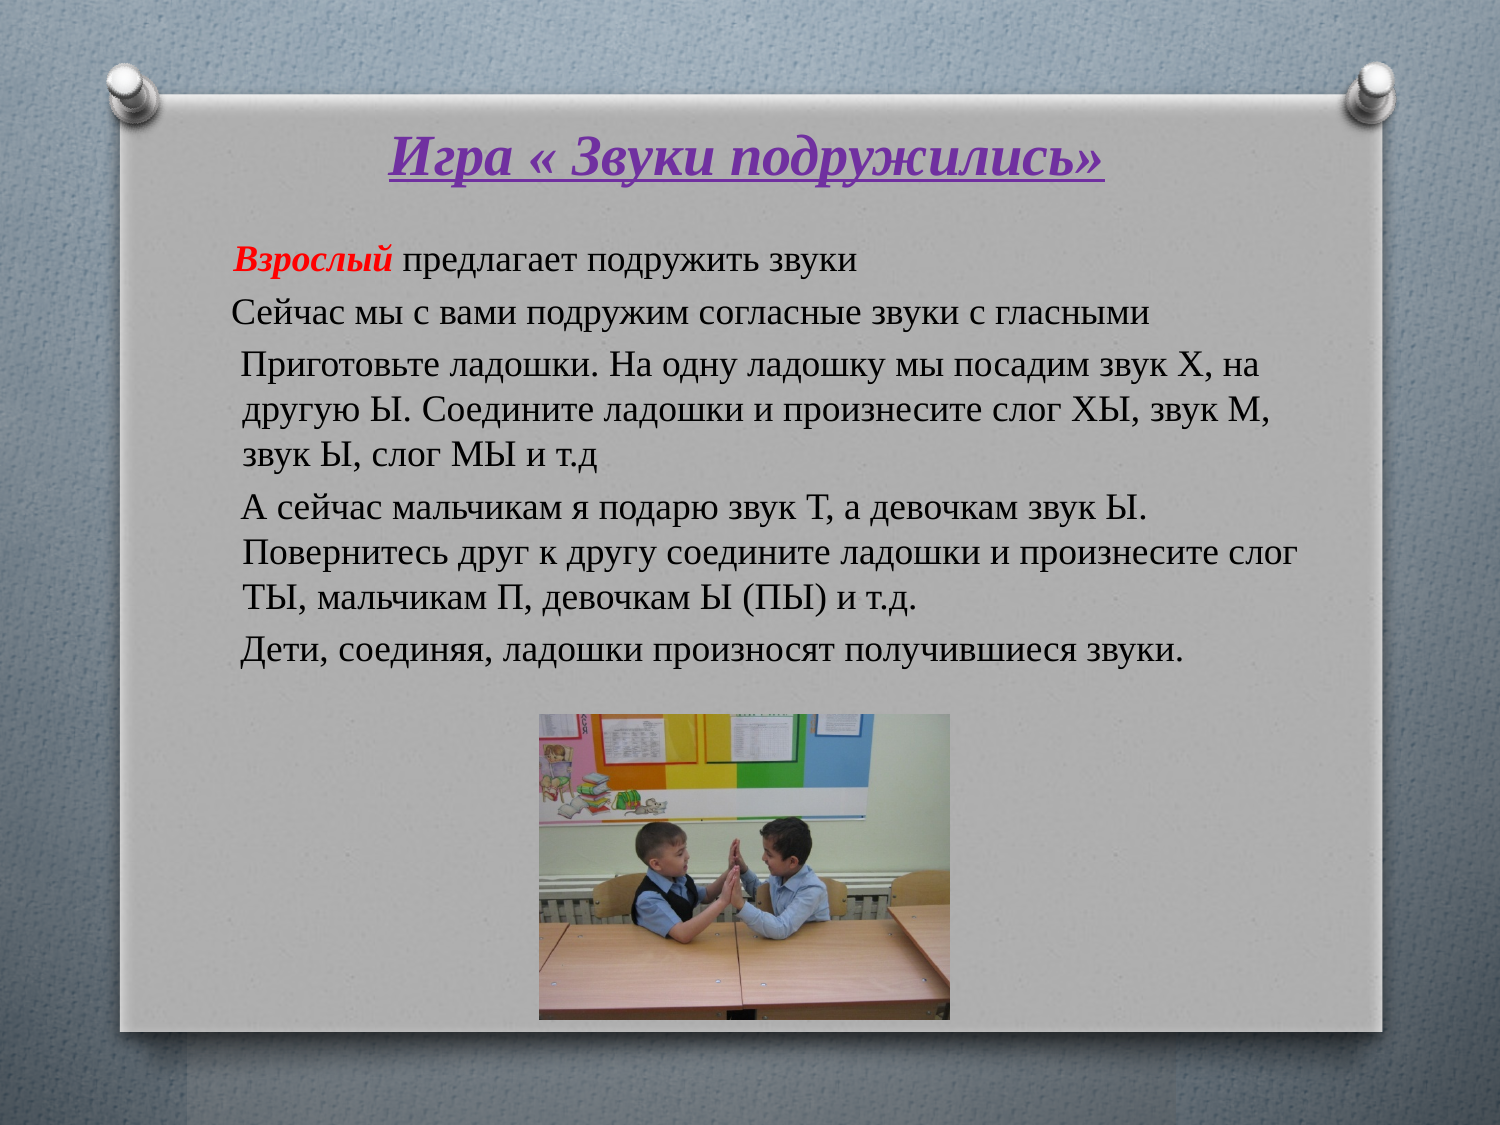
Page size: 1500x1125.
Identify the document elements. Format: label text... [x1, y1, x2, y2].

picture [75, 29, 198, 153]
title Игра « Звуки подружились» [175, 117, 1319, 258]
picture [538, 714, 950, 1020]
list Взрослый предлагает подружить звуки Сейчас мы с вами подружим согласные звуки с гласными Приготовьте ладошки. На одну ладошку мы посадим звук Х, на другую Ы. Соедините ладошки и произнесите слог ХЫ, звук М, звук Ы, слог МЫ и т.д А сейчас мальчикам я подарю звук Т, а девочкам звук Ы. Повернитесь друг к другу соедините ладошки и произнесите слог ТЫ, мальчикам П, девочкам Ы (ПЫ) и т.д. Дети, соединяя, ладошки произносят получившиеся звуки. [187, 222, 1325, 739]
picture [1317, 35, 1439, 156]
